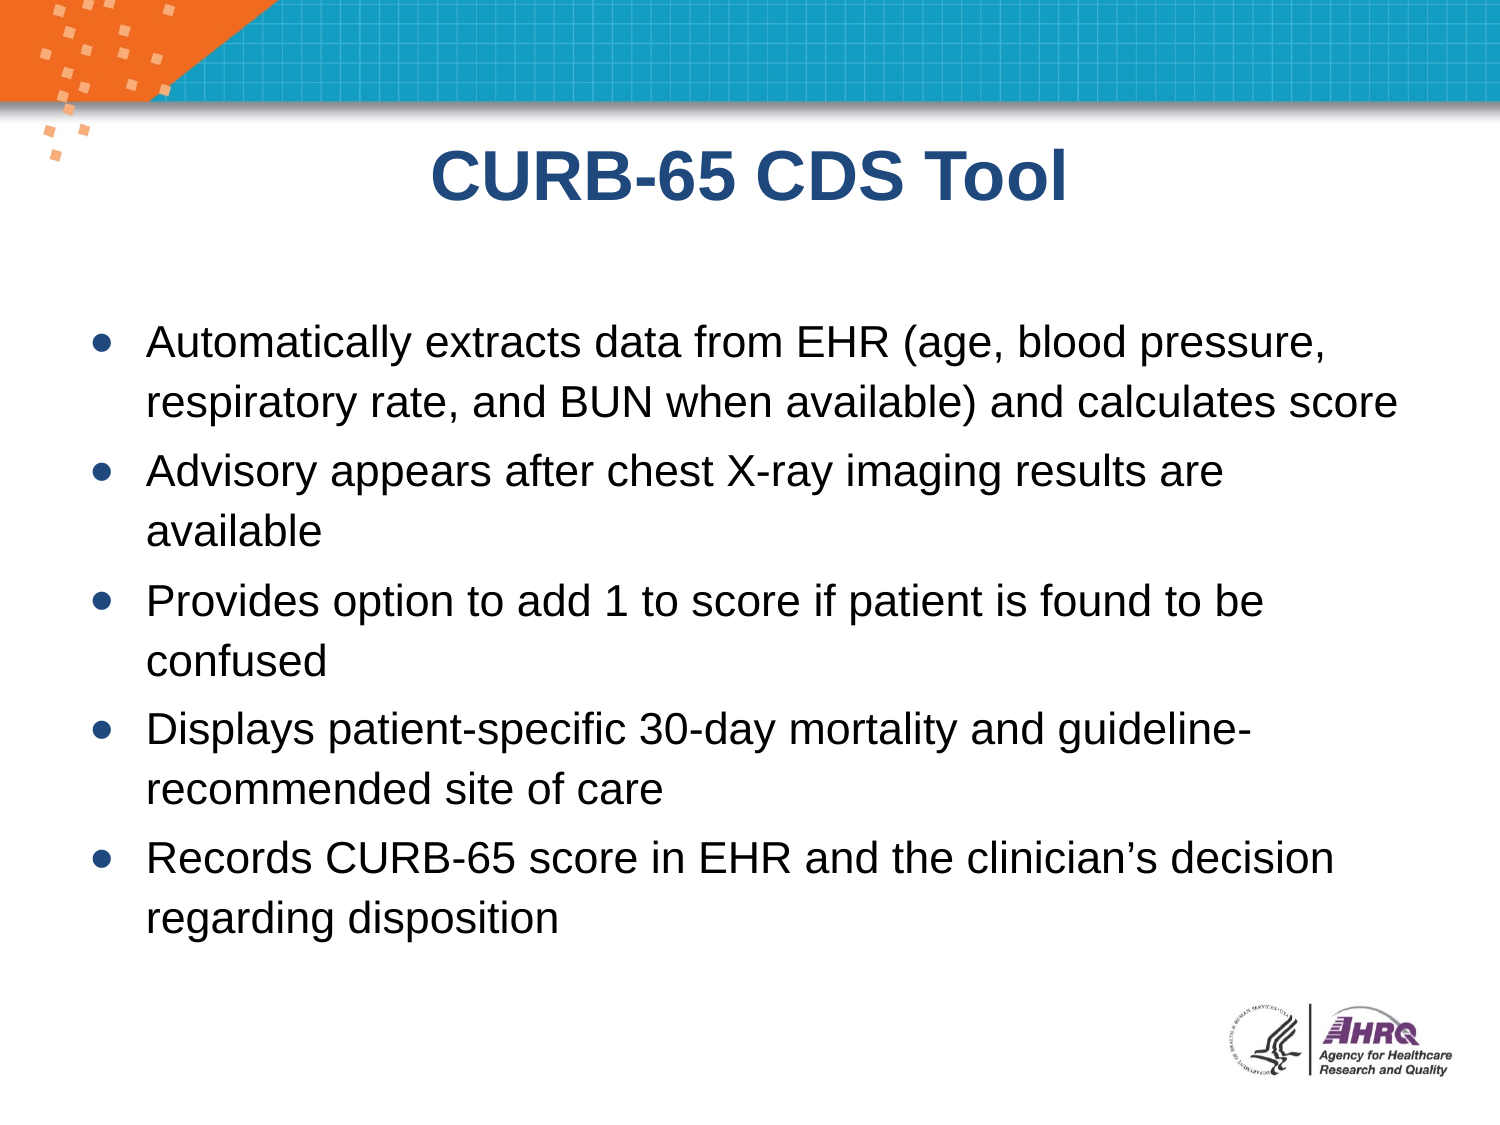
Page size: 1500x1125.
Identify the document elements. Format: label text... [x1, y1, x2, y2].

picture [1224, 999, 1457, 1081]
picture [0, 0, 1500, 168]
list Automatically extracts data from EHR (age, blood pressure, respiratory rate, and BUN when available) and calculates score Advisory appears after chest X-ray imaging results are available Provides option to add 1 to score if patient is found to be confused Displays patient-specific 30-day mortality and guideline-recommended site of care Records CURB-65 score in EHR and the clinician’s decision regarding disposition [75, 299, 1425, 1000]
title CURB-65 CDS Tool [75, 125, 1425, 227]
